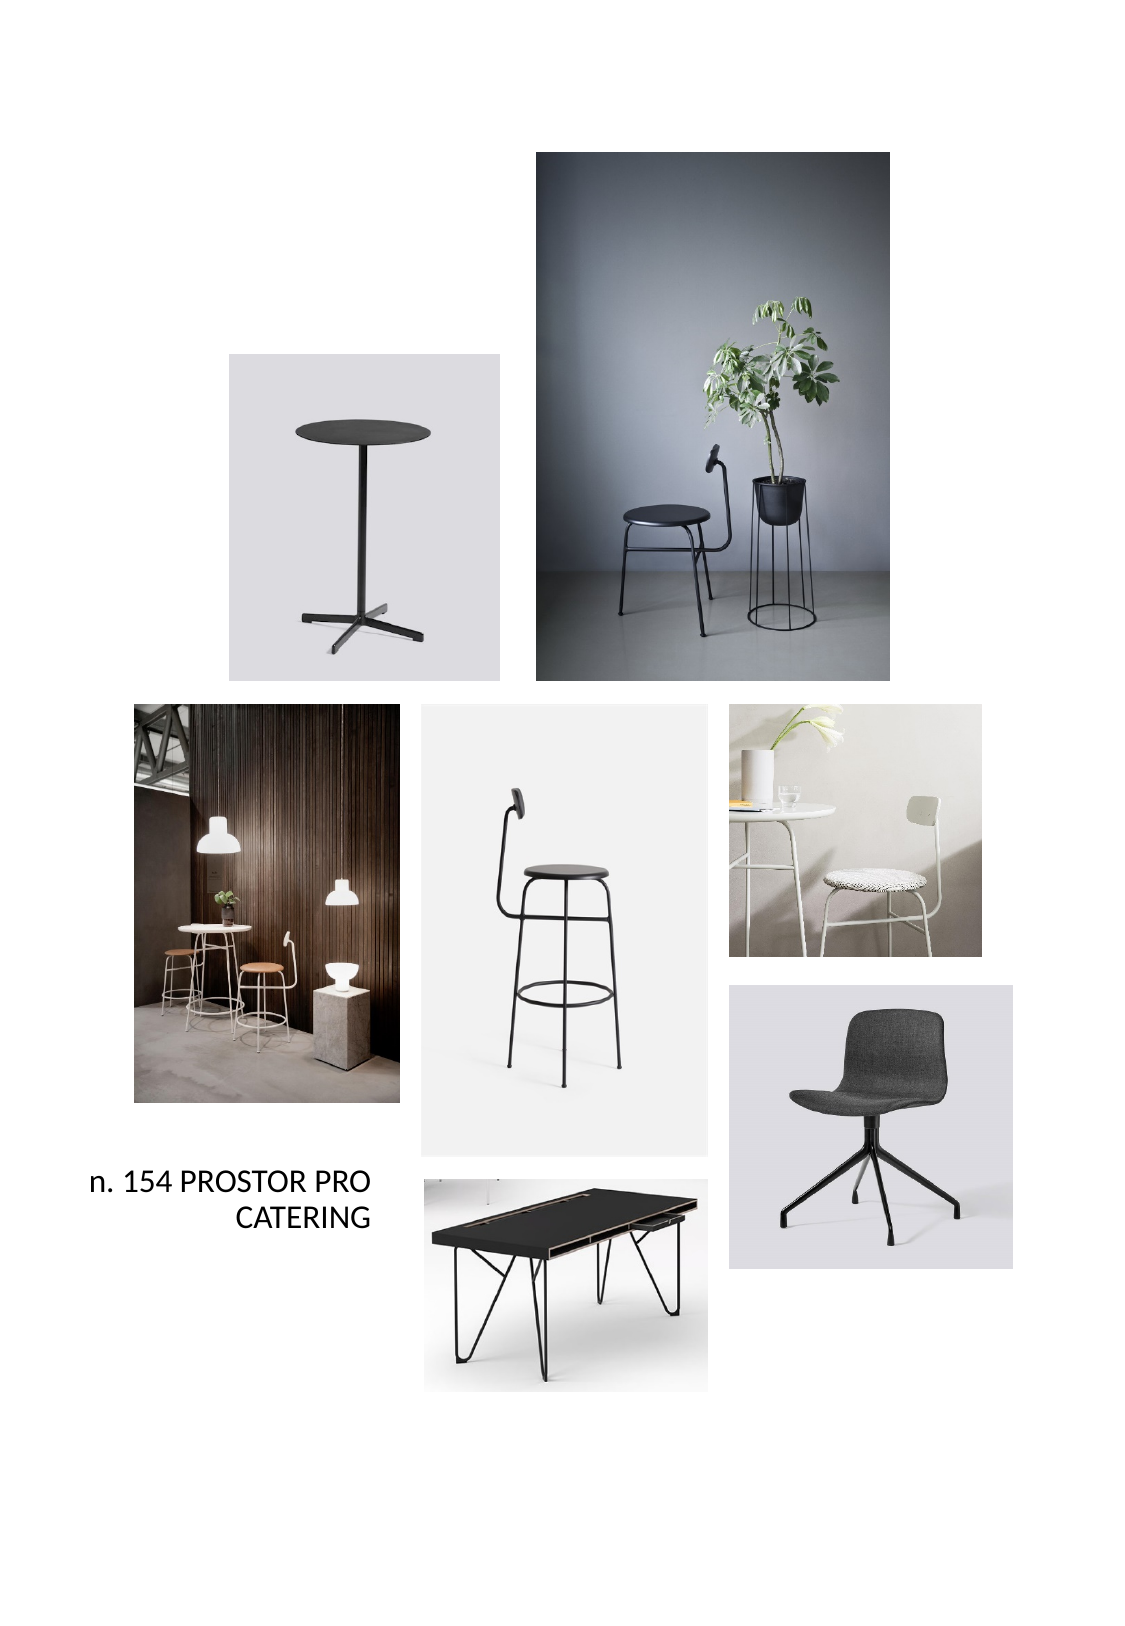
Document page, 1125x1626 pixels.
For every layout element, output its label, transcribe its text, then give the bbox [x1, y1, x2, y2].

picture [134, 704, 400, 1103]
picture [536, 152, 890, 681]
picture [729, 704, 982, 957]
picture [421, 704, 708, 1157]
picture [229, 354, 500, 681]
picture [424, 1179, 708, 1392]
picture [729, 985, 1013, 1269]
text_box n. 154 PROSTOR PRO CATERING [72, 1156, 387, 1324]
